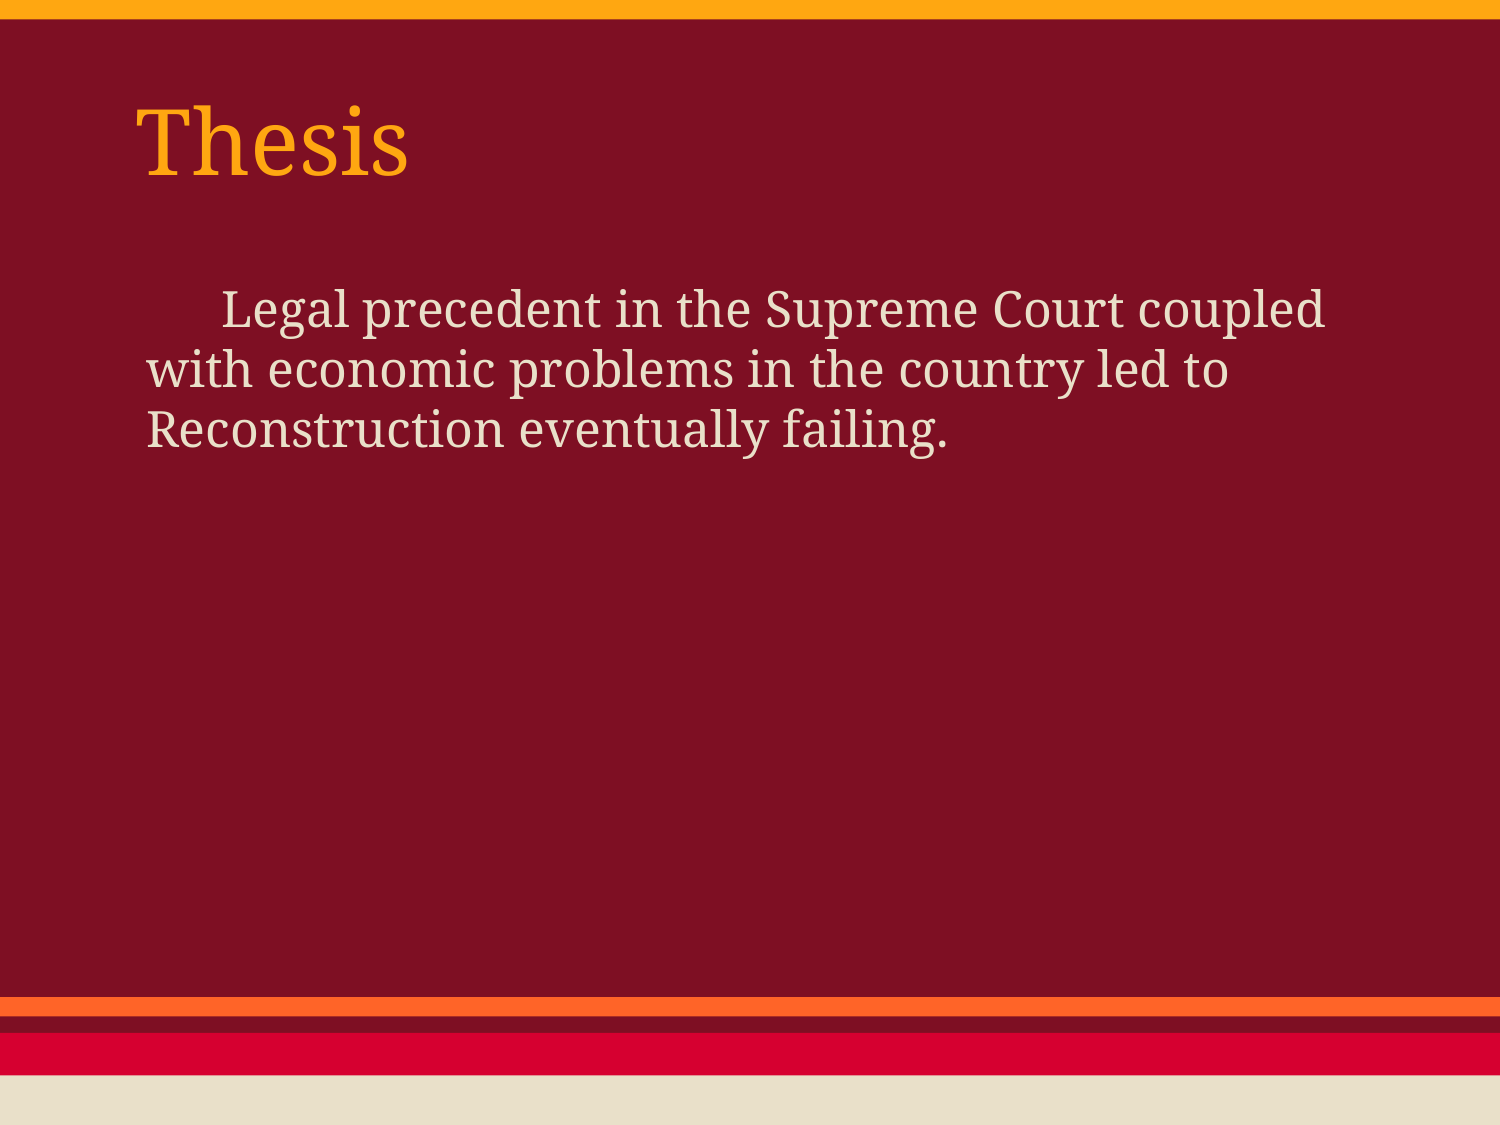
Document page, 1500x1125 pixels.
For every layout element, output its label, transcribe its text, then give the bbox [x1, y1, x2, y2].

list Legal precedent in the Supreme Court coupled with economic problems in the country led to Reconstruction eventually failing. [75, 262, 1425, 978]
title Thesis [75, 45, 1425, 233]
